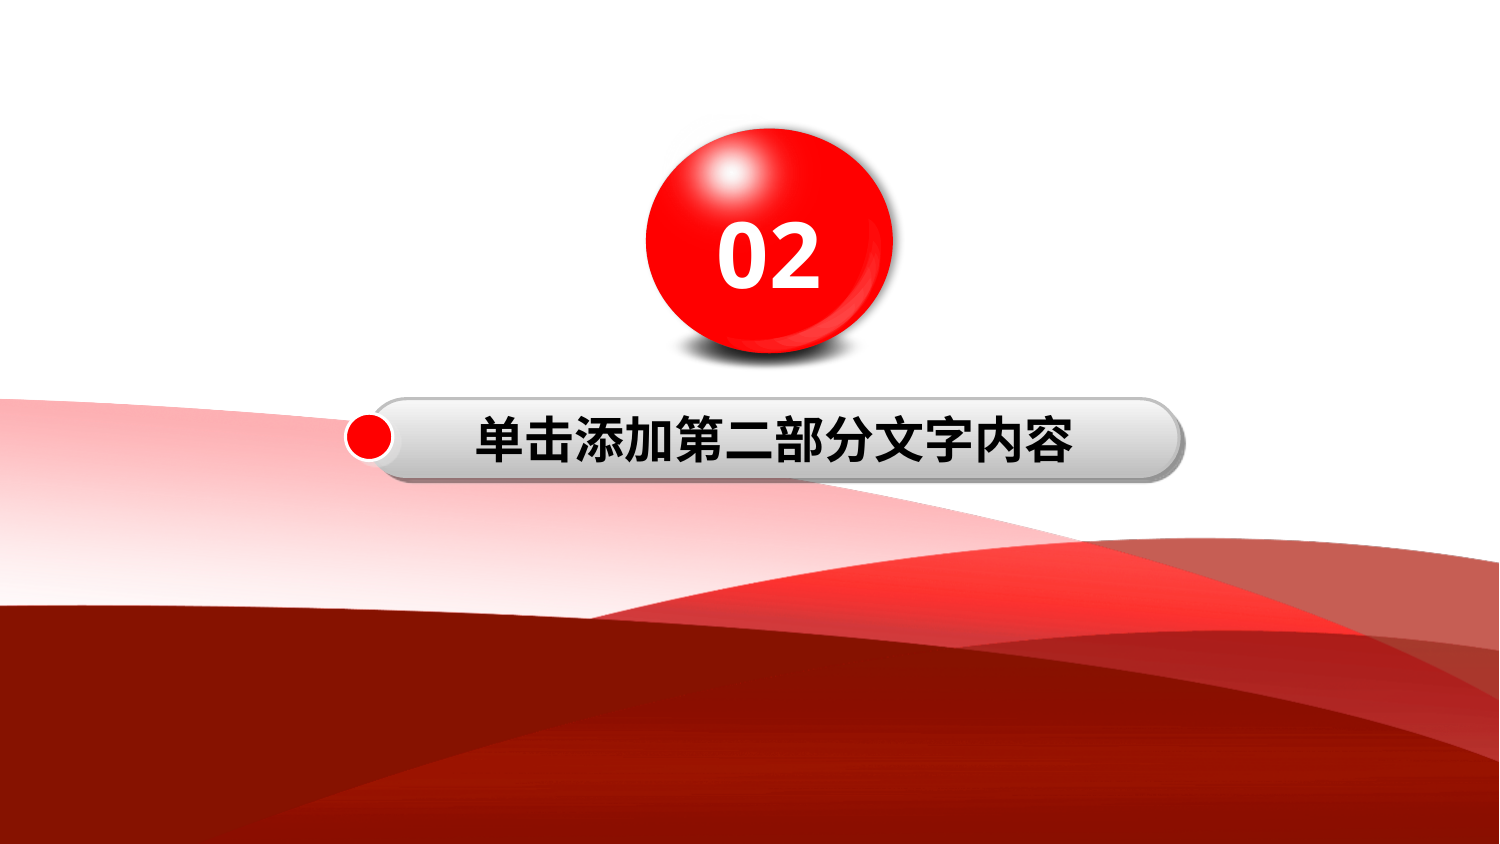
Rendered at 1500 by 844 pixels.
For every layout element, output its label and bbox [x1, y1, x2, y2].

picture [0, 398, 1499, 844]
text_box [641, 114, 906, 379]
